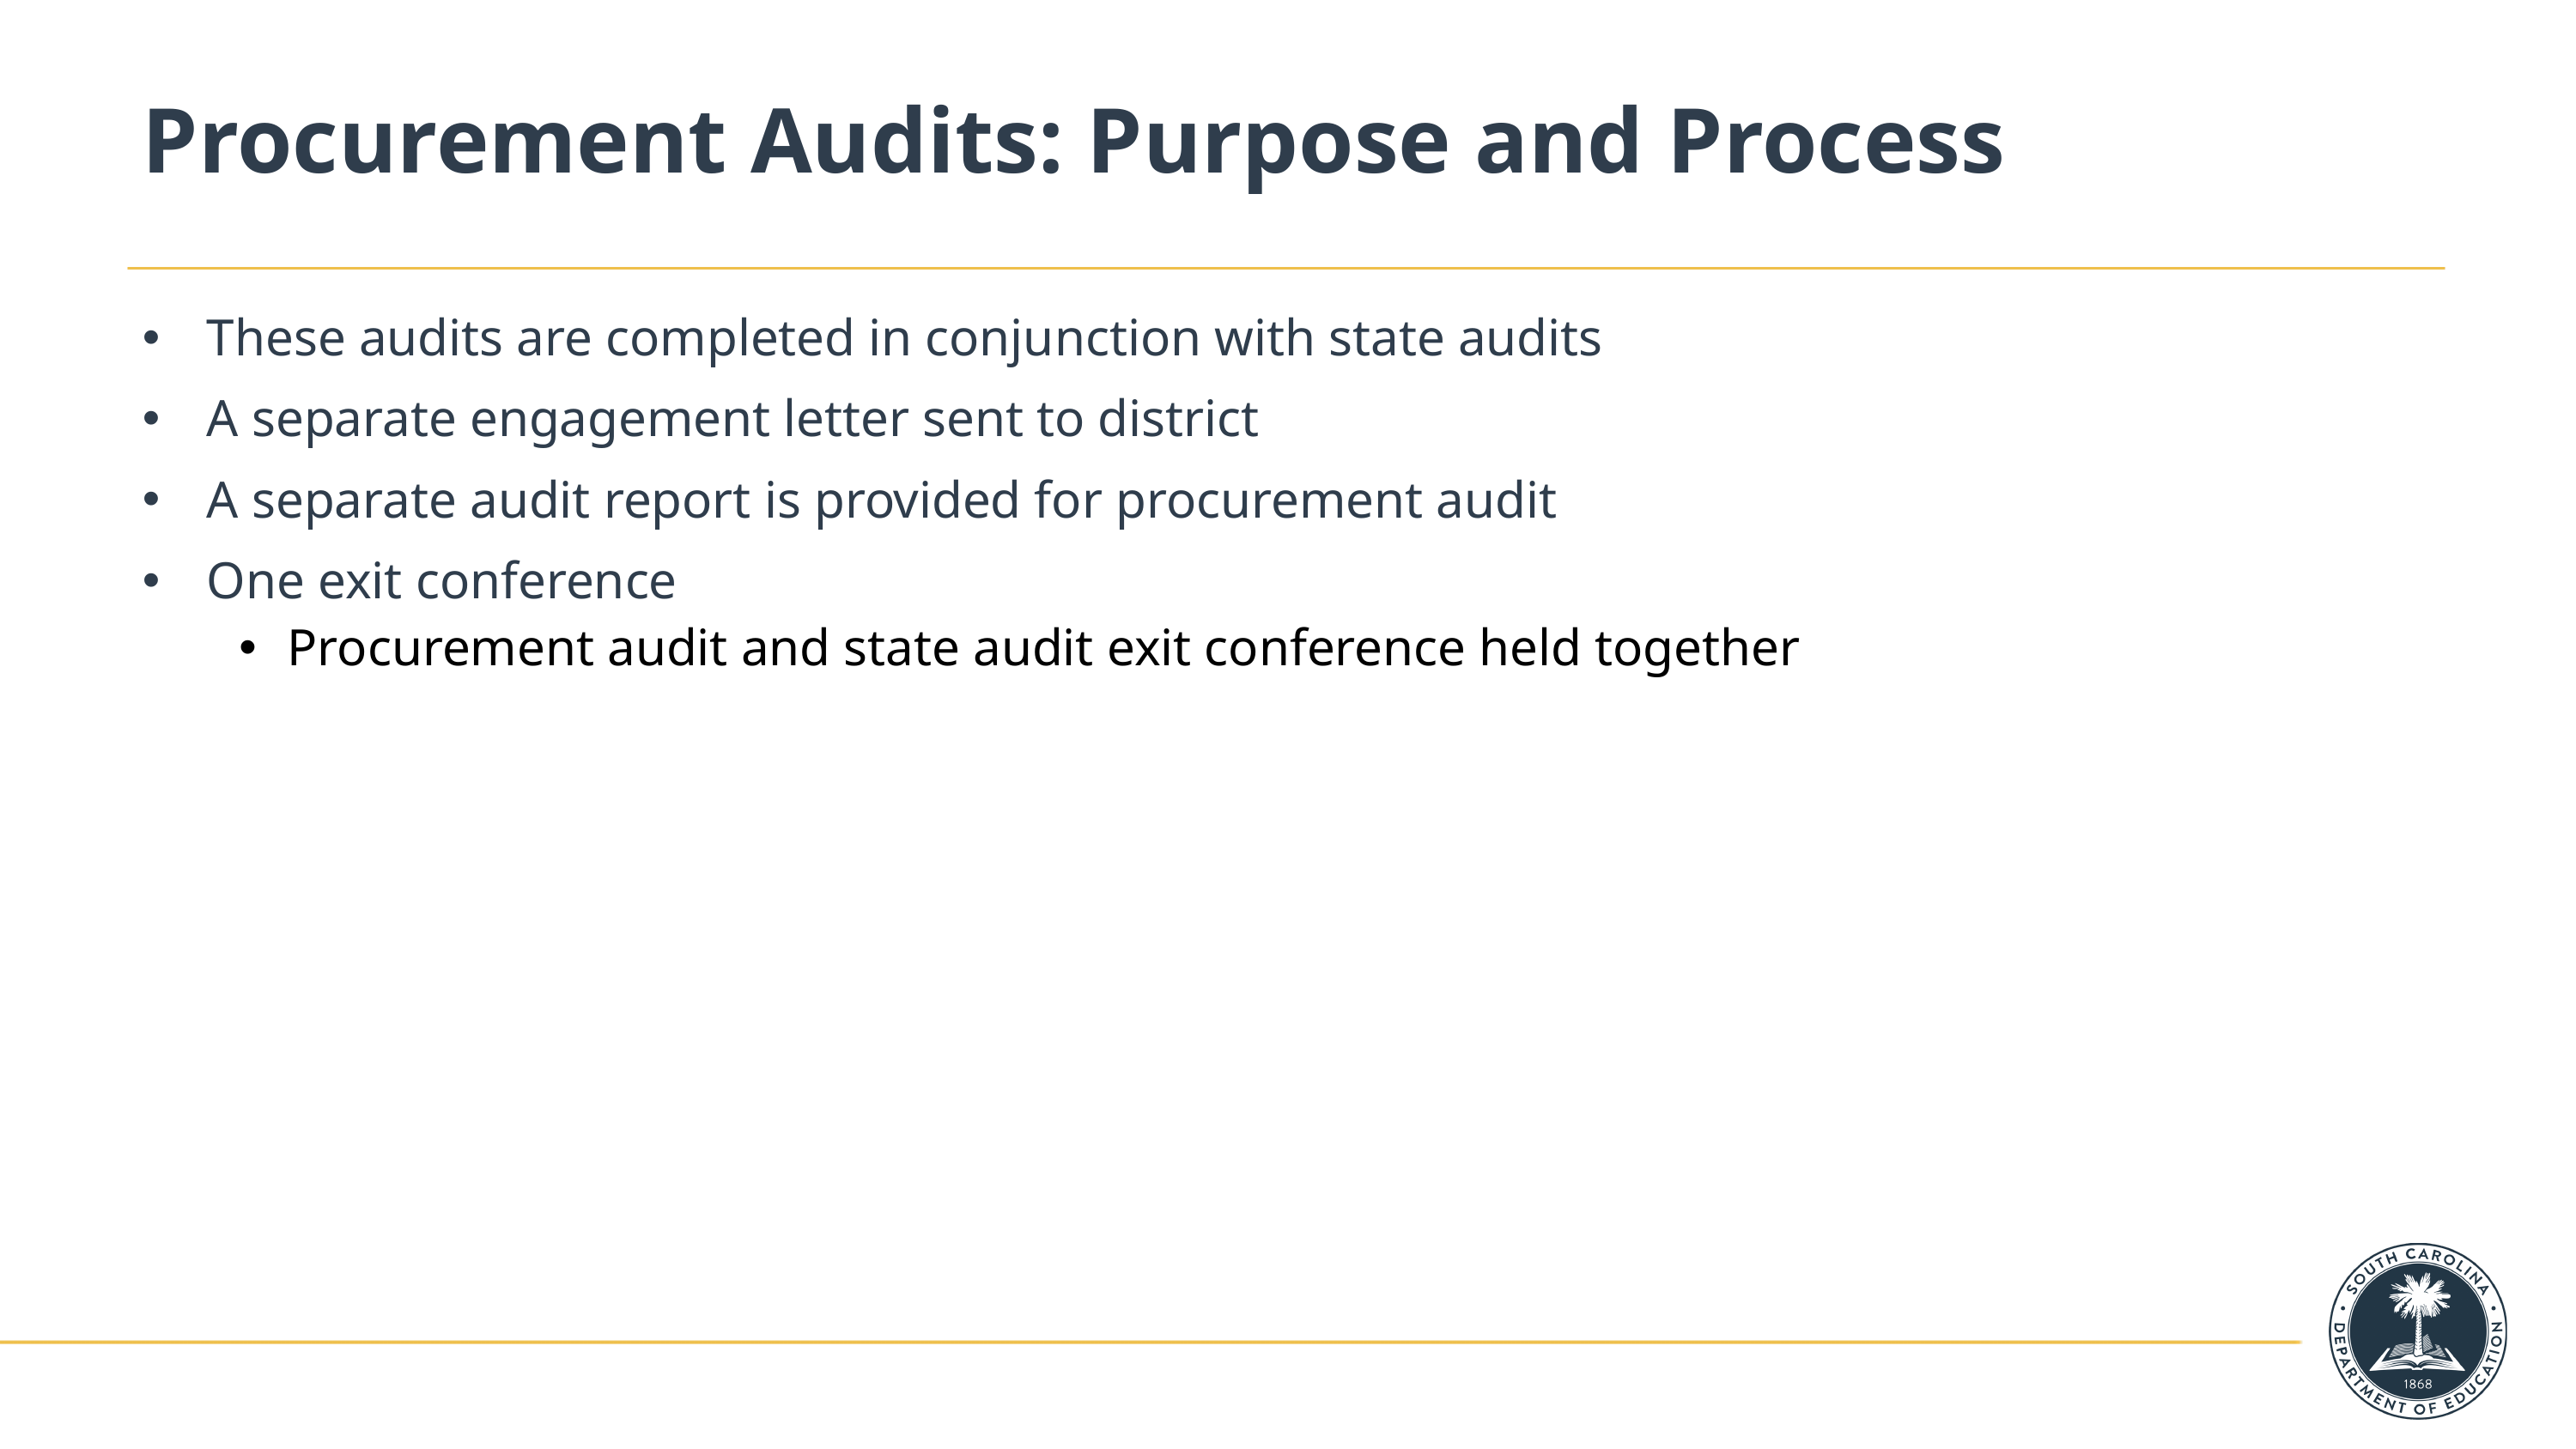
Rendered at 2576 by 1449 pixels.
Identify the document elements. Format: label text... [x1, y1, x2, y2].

picture [2329, 1243, 2507, 1420]
list These audits are completed in conjunction with state audits A separate engagement letter sent to district A separate audit report is provided for procurement audit One exit conference Procurement audit and state audit exit conference held together [129, 306, 2447, 1149]
title Procurement Audits: Purpose and Process [129, 76, 2447, 232]
